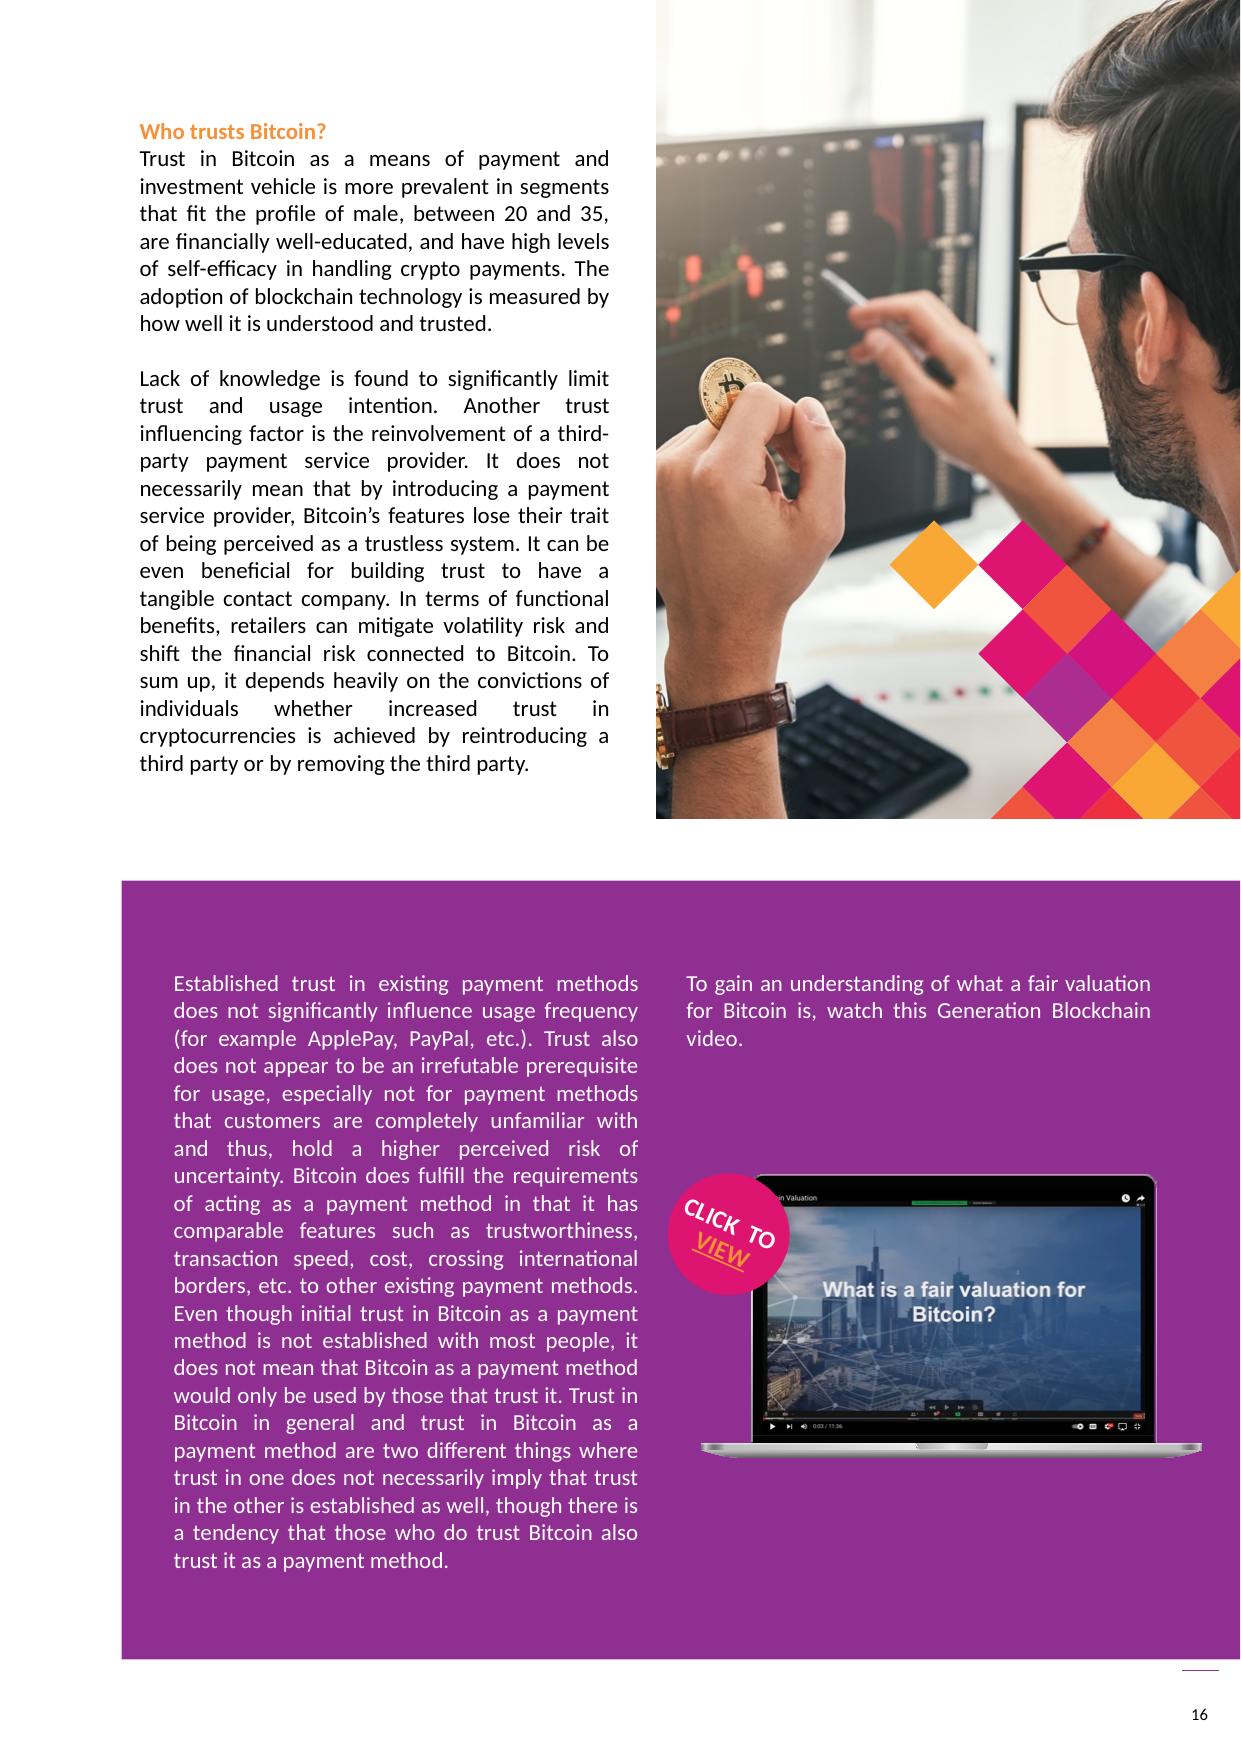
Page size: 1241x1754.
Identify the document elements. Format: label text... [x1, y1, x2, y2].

text_box Established trust in existing payment methods does not significantly influence usage frequency (for example ApplePay, PayPal, etc.). Trust also does not appear to be an irrefutable prerequisite for usage, especially not for payment methods that customers are completely unfamiliar with and thus, hold a higher perceived risk of uncertainty. Bitcoin does fulfill the requirements of acting as a payment method in that it has comparable features such as trustworthiness, transaction speed, cost, crossing international borders, etc. to other existing payment methods. Even though initial trust in Bitcoin as a payment method is not established with most people, it does not mean that Bitcoin as a payment method would only be used by those that trust it. Trust in Bitcoin in general and trust in Bitcoin as a payment method are two different things where trust in one does not necessarily imply that trust in the other is established as well, though there is a tendency that those who do trust Bitcoin also trust it as a payment method. To gain an understanding of what a fair valuation for Bitcoin is, watch this Generation Blockchain video. [158, 961, 1167, 1627]
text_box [902, 520, 1241, 842]
picture [763, 1188, 1145, 1434]
slide_number 16 [1170, 1692, 1229, 1736]
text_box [658, 1173, 794, 1296]
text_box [701, 1174, 1202, 1458]
picture [656, 0, 1241, 819]
text_box [121, 880, 1241, 1660]
text_box Who trusts Bitcoin? Trust in Bitcoin as a means of payment and investment vehicle is more prevalent in segments that fit the profile of male, between 20 and 35, are financially well-educated, and have high levels of self-efficacy in handling crypto payments. The adoption of blockchain technology is measured by how well it is understood and trusted. Lack of knowledge is found to significantly limit trust and usage intention. Another trust influencing factor is the reinvolvement of a third-party payment service provider. It does not necessarily mean that by introducing a payment service provider, Bitcoin’s features lose their trait of being perceived as a trustless system. It can be even beneficial for building trust to have a tangible contact company. In terms of functional benefits, retailers can mitigate volatility risk and shift the financial risk connected to Bitcoin. To sum up, it depends heavily on the convictions of individuals whether increased trust in cryptocurrencies is achieved by reintroducing a third party or by removing the third party. [124, 109, 626, 819]
